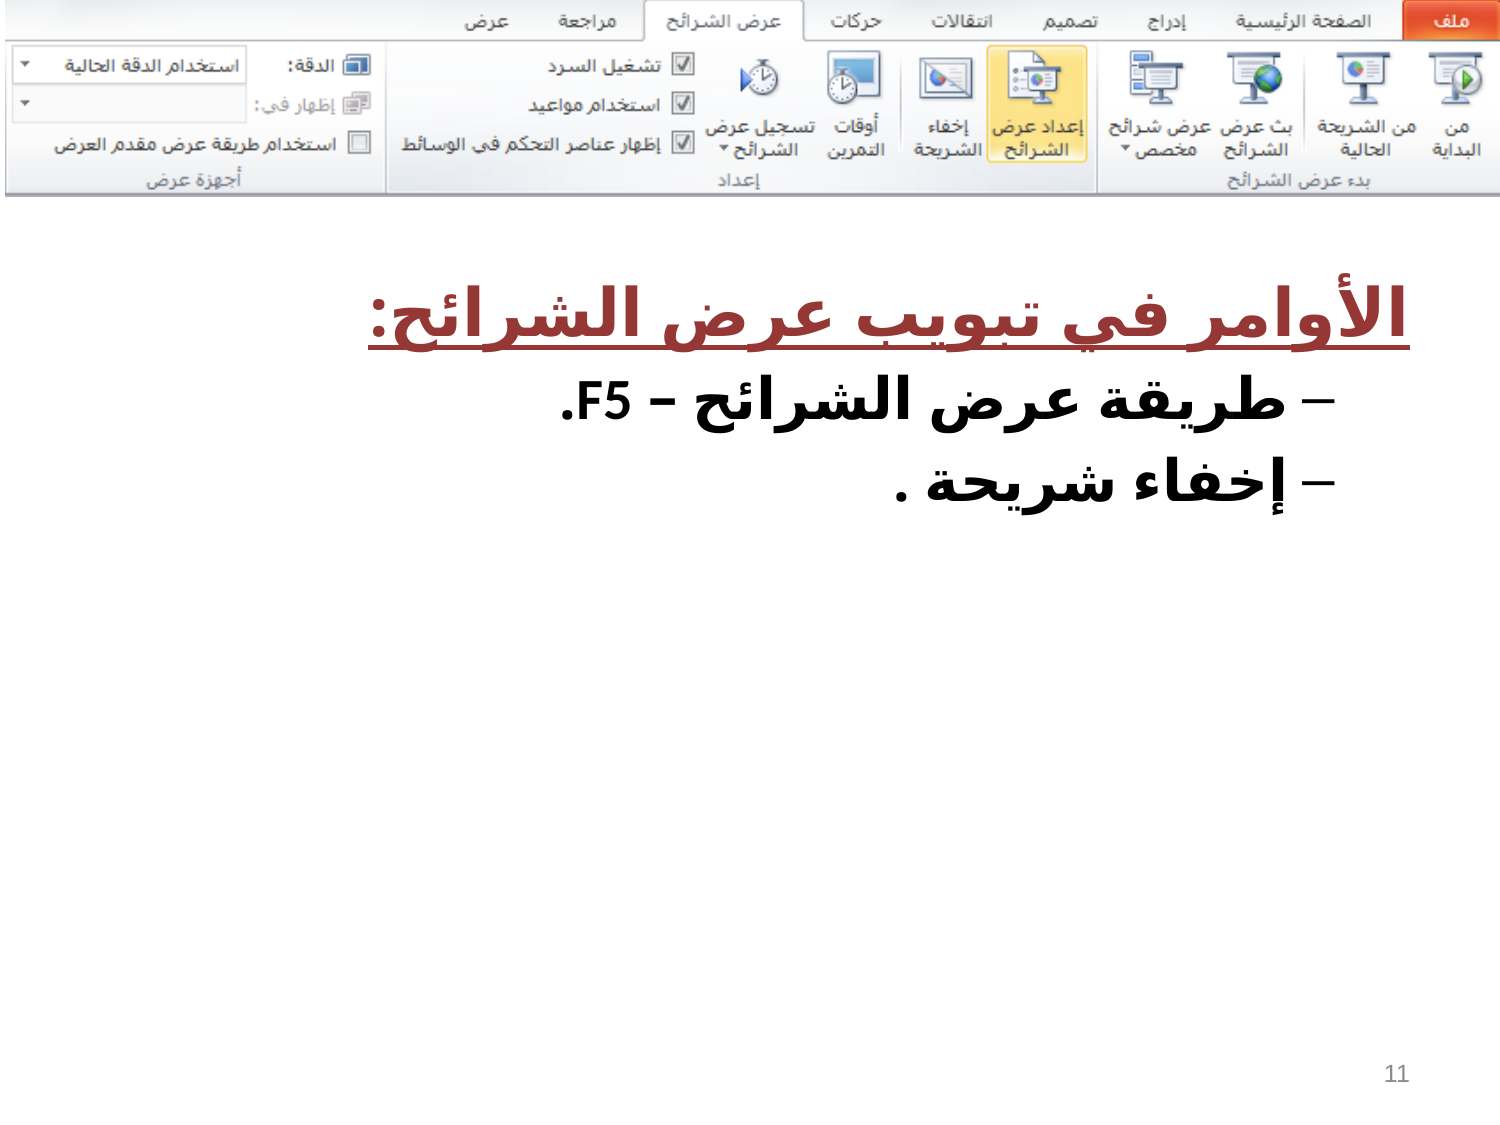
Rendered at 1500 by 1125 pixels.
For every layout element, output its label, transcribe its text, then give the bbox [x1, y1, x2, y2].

picture [5, 0, 1500, 197]
text_box الأوامر في تبويب عرض الشرائح: طريقة عرض الشرائح – F5. إخفاء شريحة . [74, 262, 1425, 1005]
slide_number 11 [1074, 1042, 1425, 1103]
